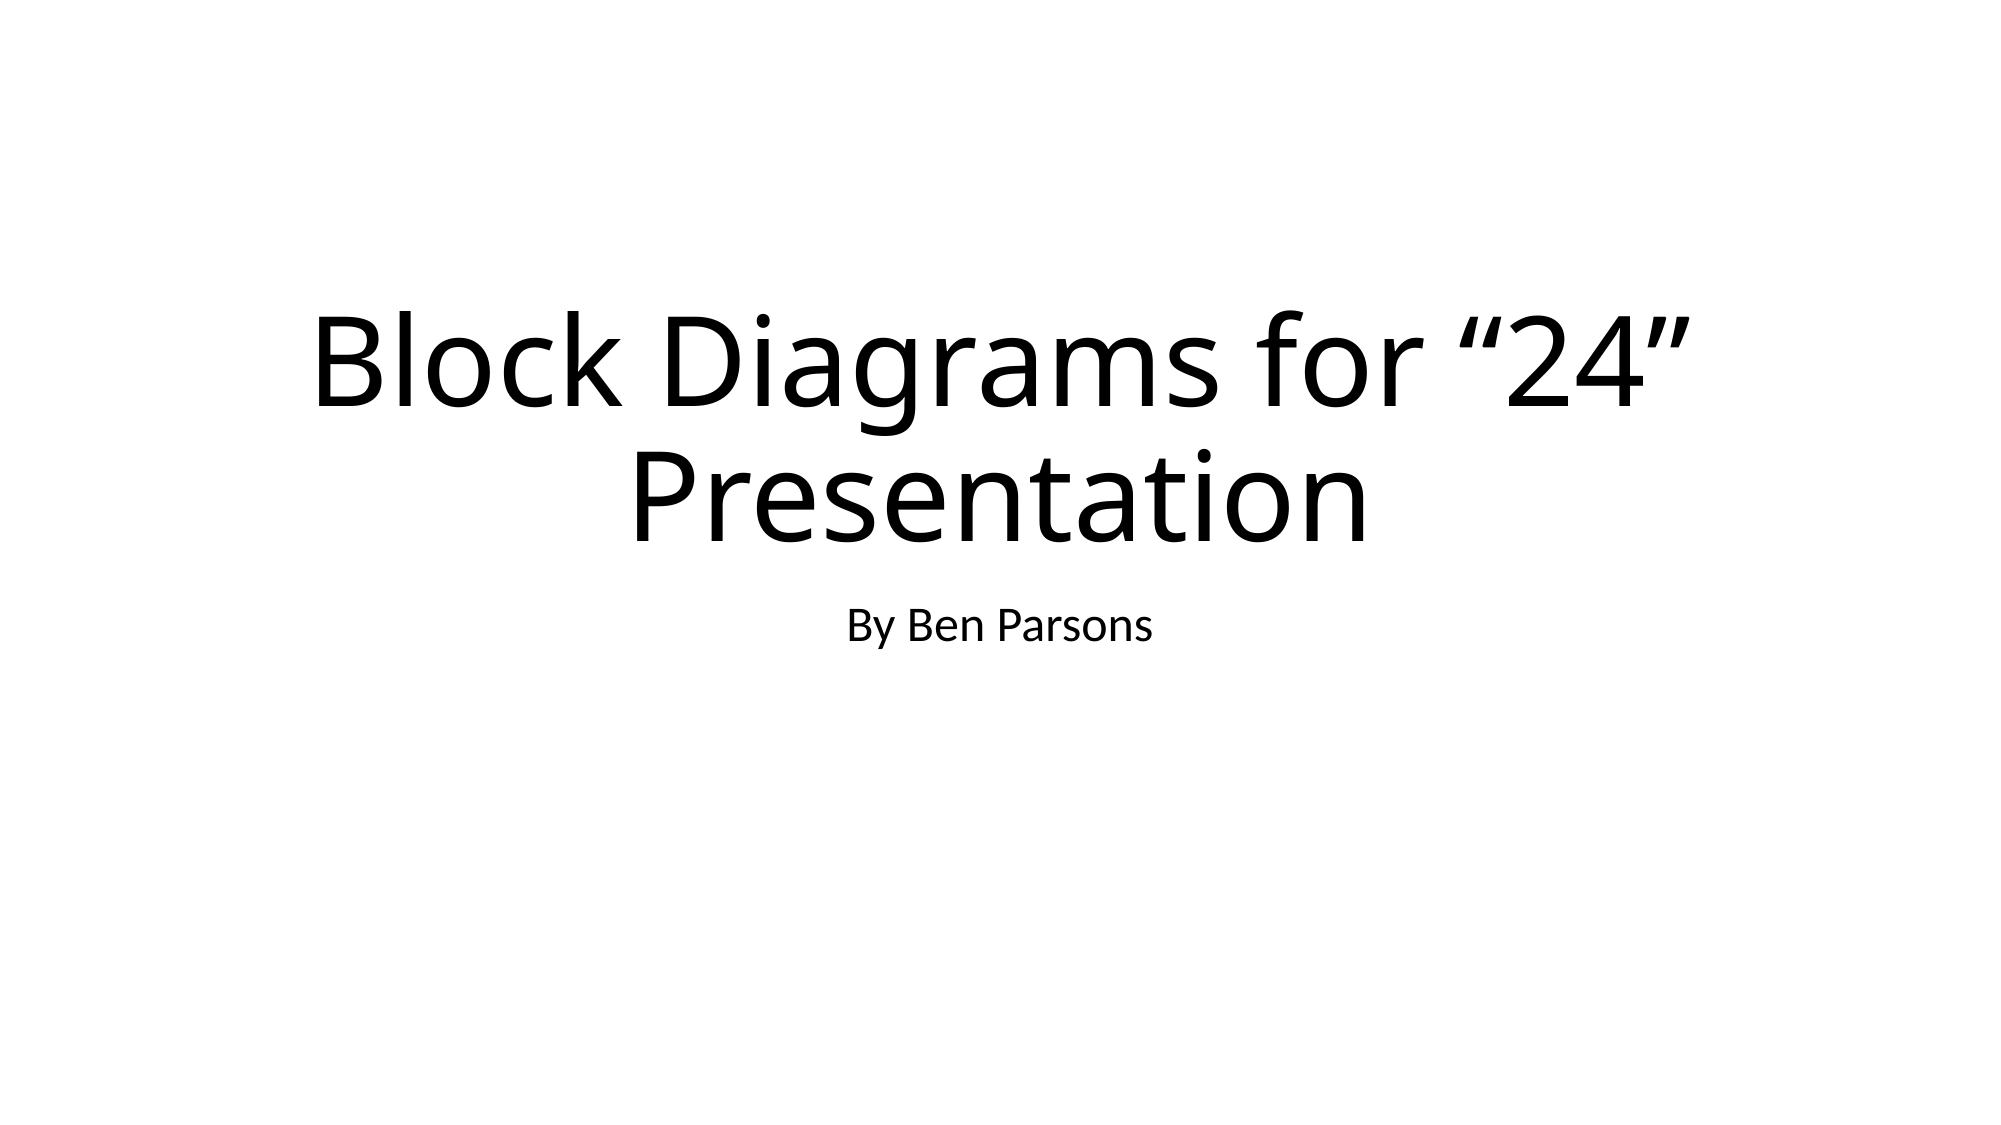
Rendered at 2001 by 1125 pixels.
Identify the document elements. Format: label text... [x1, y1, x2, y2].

subtitle By Ben Parsons [249, 590, 1750, 863]
title Block Diagrams for “24” Presentation [249, 184, 1750, 576]
